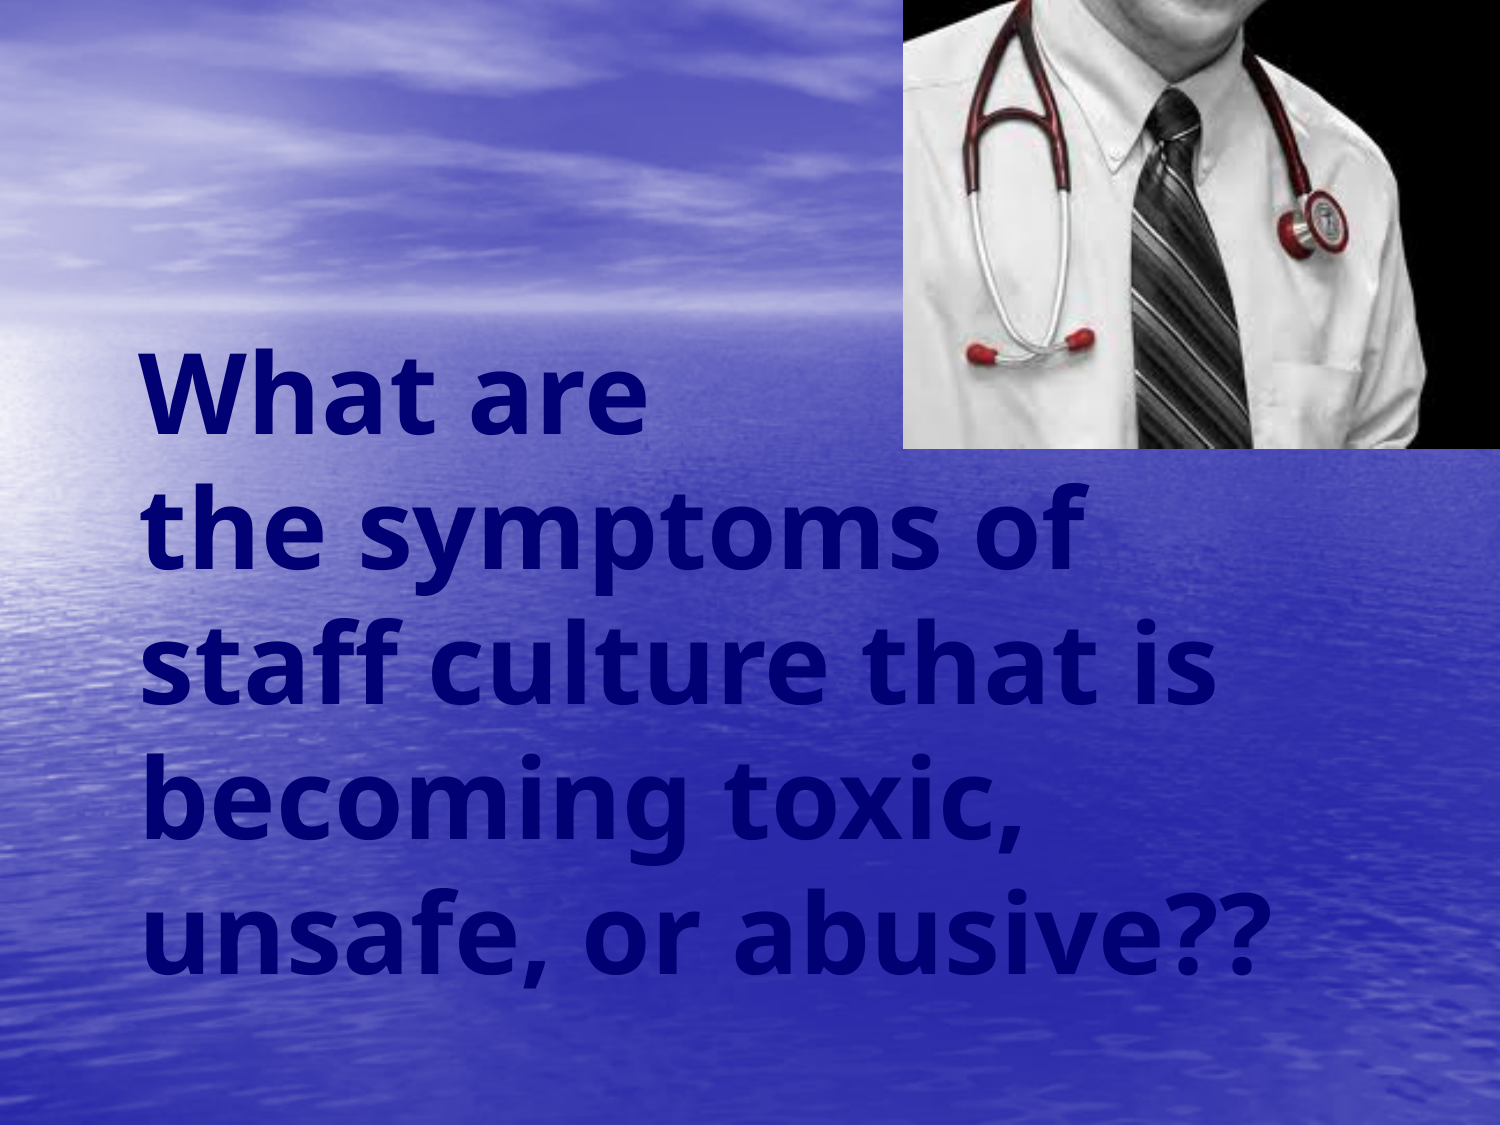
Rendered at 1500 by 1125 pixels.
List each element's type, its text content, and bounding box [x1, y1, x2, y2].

text_box What are the symptoms of staff culture that is becoming toxic, unsafe, or abusive?? [123, 314, 1329, 1005]
picture [903, 0, 1500, 449]
